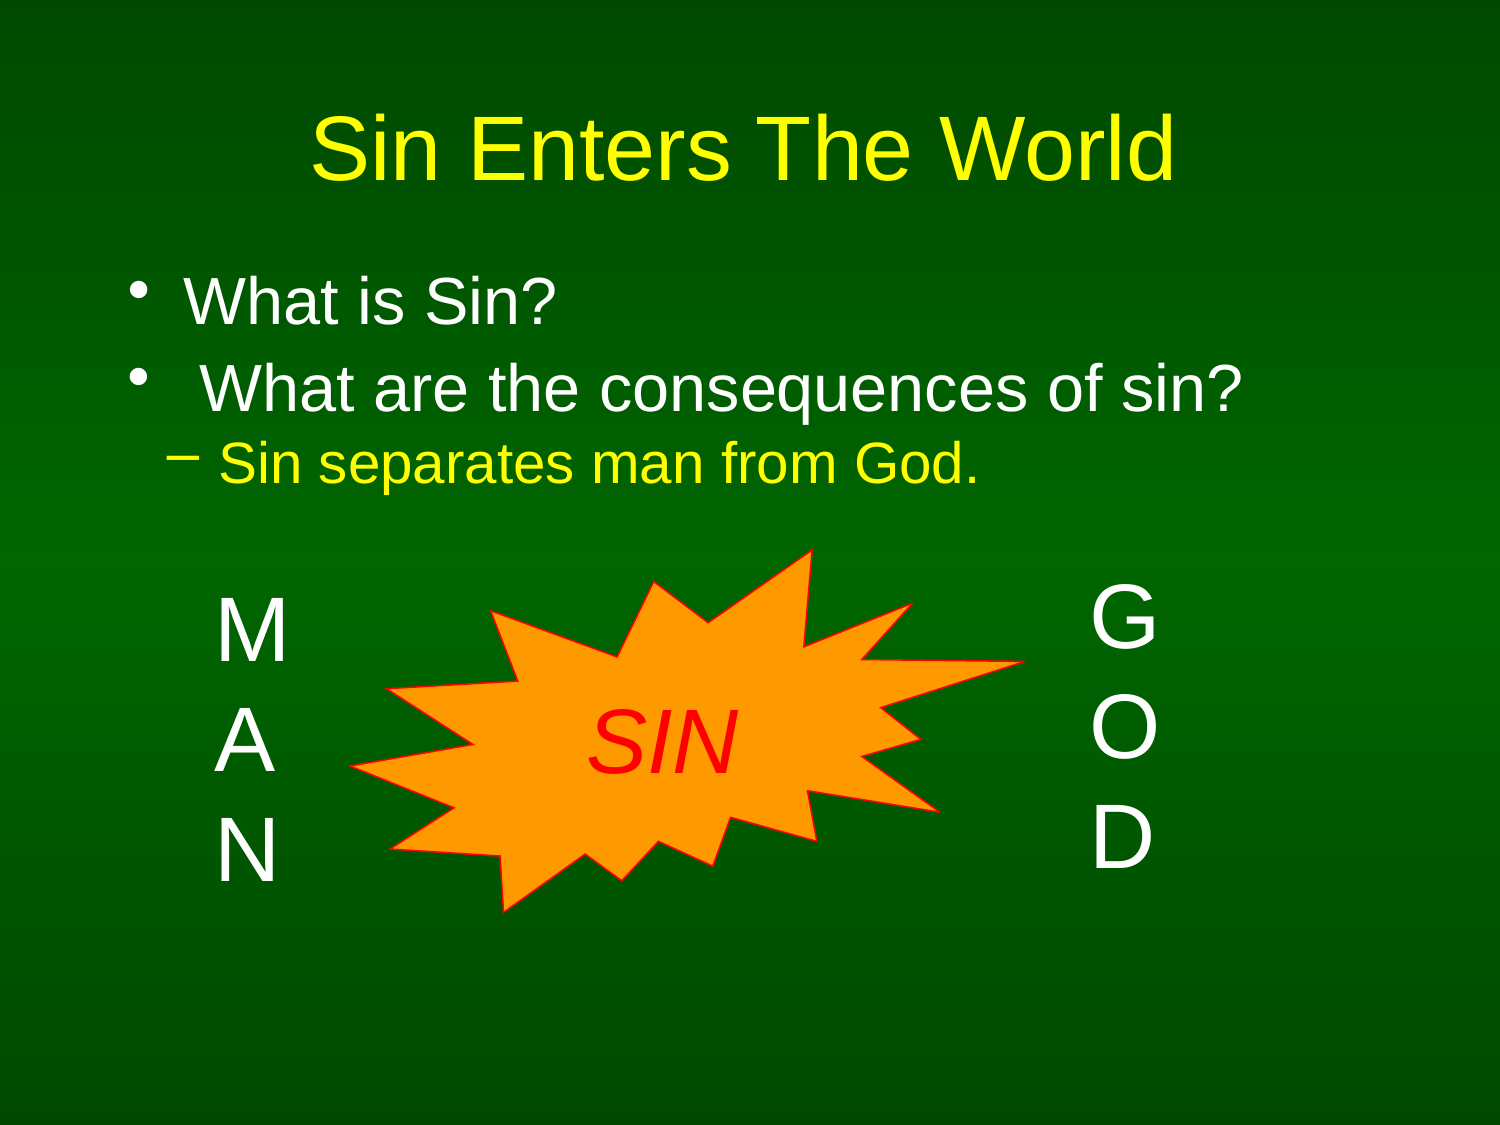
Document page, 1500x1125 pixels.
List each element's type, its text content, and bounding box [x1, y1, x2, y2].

text_box SIN [349, 563, 1025, 913]
title Sin Enters The World [50, 50, 1438, 238]
text_box G O D [1074, 563, 1197, 895]
text_box What are the consequences of sin? Sin separates man from God. [112, 337, 1413, 563]
text_box M A N [200, 563, 322, 908]
list What is Sin? [112, 249, 1450, 338]
